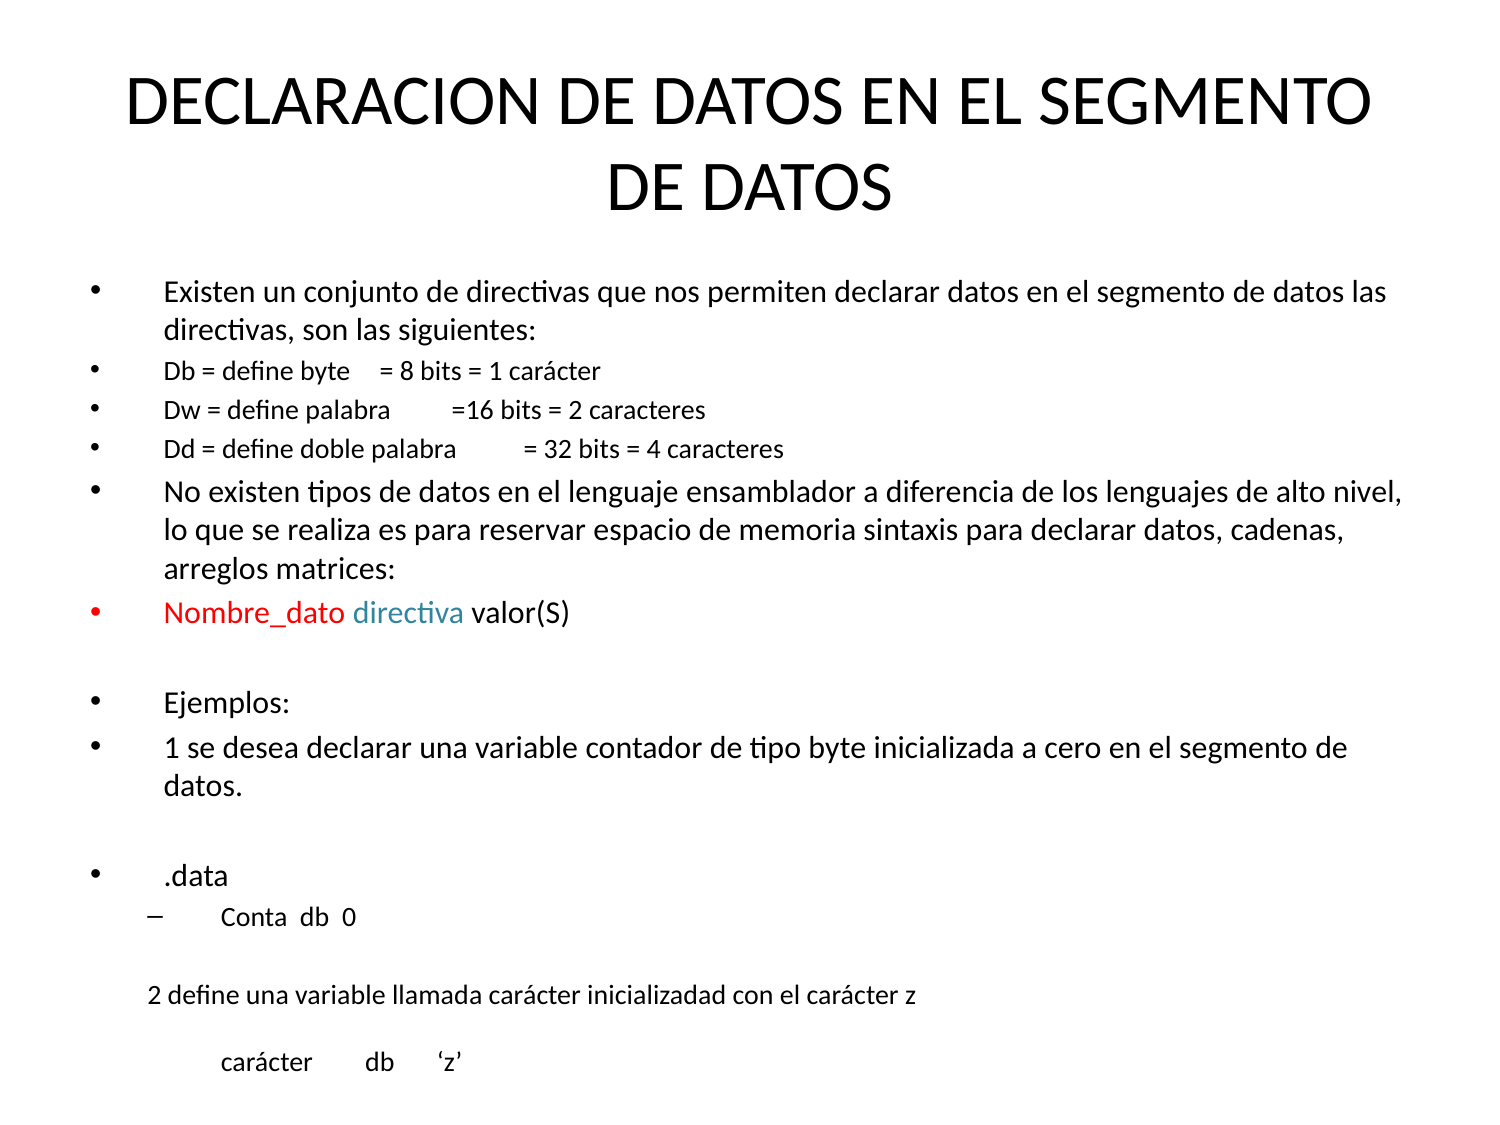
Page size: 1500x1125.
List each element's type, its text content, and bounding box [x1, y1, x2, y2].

title DECLARACION DE DATOS EN EL SEGMENTO DE DATOS [75, 45, 1425, 233]
list Existen un conjunto de directivas que nos permiten declarar datos en el segmento de datos las directivas, son las siguientes: Db = define byte = 8 bits = 1 carácter Dw = define palabra =16 bits = 2 caracteres Dd = define doble palabra = 32 bits = 4 caracteres No existen tipos de datos en el lenguaje ensamblador a diferencia de los lenguajes de alto nivel, lo que se realiza es para reservar espacio de memoria sintaxis para declarar datos, cadenas, arreglos matrices: Nombre_dato directiva valor(S) Ejemplos: 1 se desea declarar una variable contador de tipo byte inicializada a cero en el segmento de datos. .data Conta db 0 2 define una variable llamada carácter inicializadad con el carácter z carácter db ‘z’ [75, 262, 1425, 1094]
